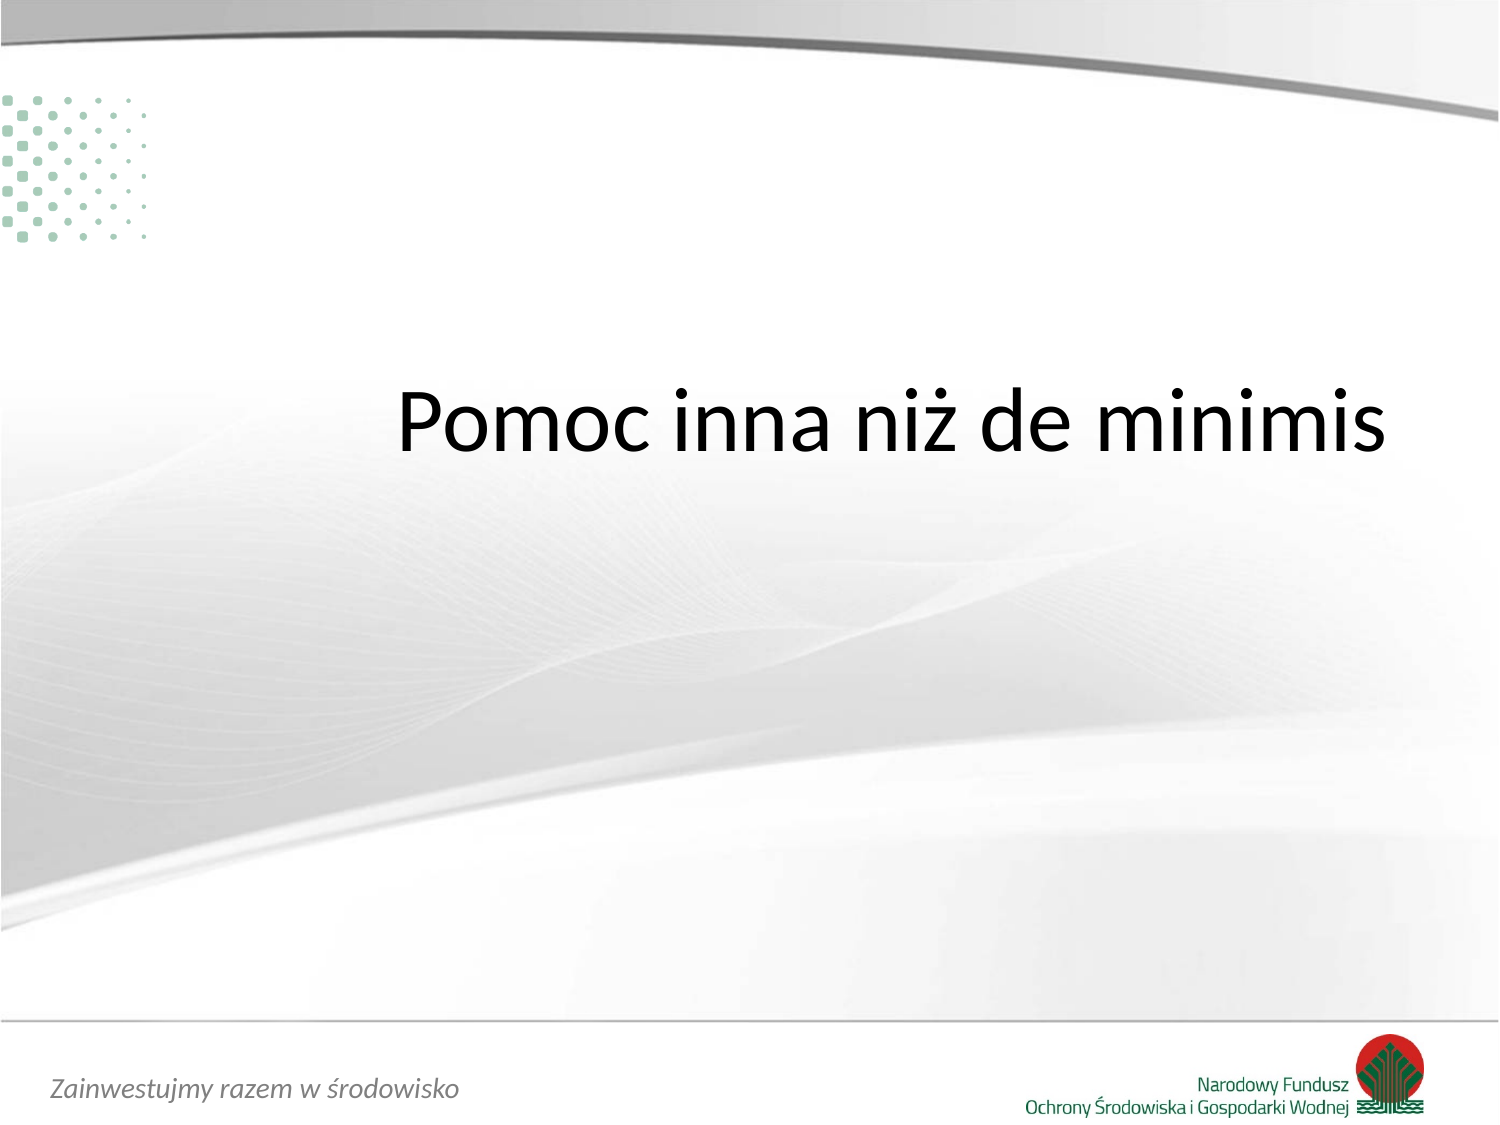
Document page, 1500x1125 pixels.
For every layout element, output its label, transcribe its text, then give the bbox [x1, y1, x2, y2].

text_box Pomoc inna niż de minimis [175, 262, 1425, 1005]
picture [1026, 1034, 1424, 1118]
text_box [175, 58, 1425, 246]
picture [0, 0, 1499, 1023]
